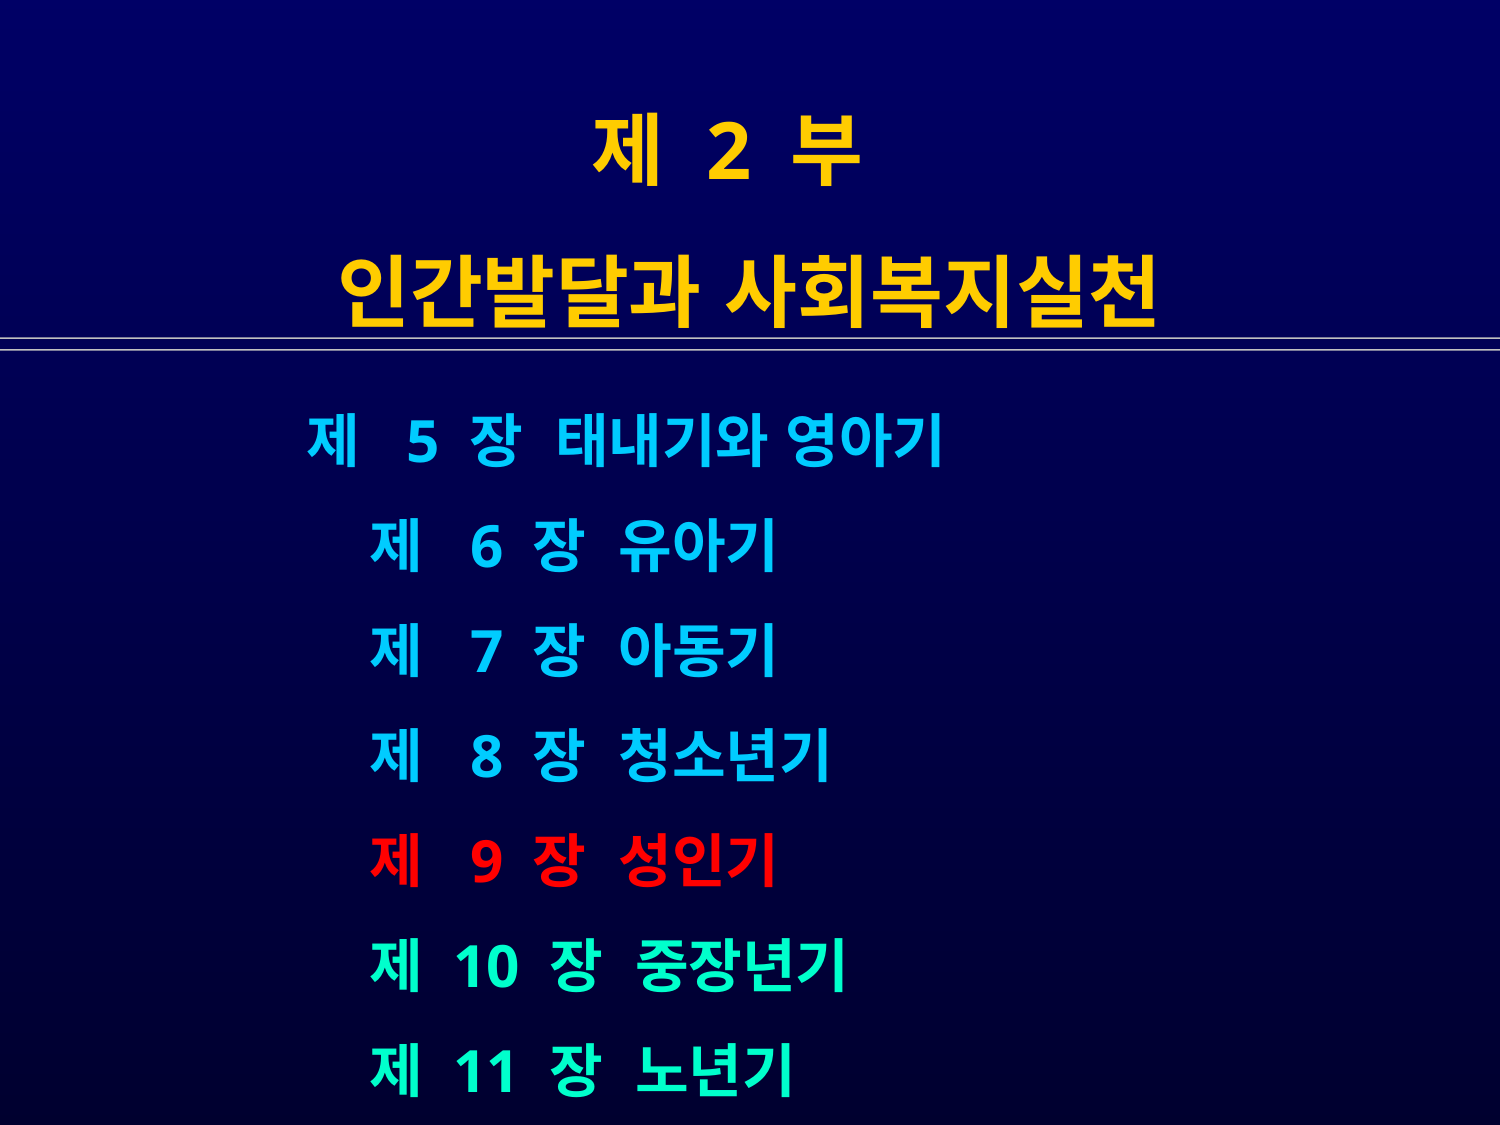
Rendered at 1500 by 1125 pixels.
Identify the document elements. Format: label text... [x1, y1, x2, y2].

text_box 제 5 장 태내기와 영아기 제 6 장 유아기 제 7 장 아동기 제 8 장 청소년기 제 9 장 성인기 제 10 장 중장년기 제 11 장 노년기 [0, 361, 1500, 1112]
title 제 2 부 인간발달과 사회복지실천 [0, 339, 1500, 348]
title 제 2 부 인간발달과 사회복지실천 [0, 42, 1500, 338]
